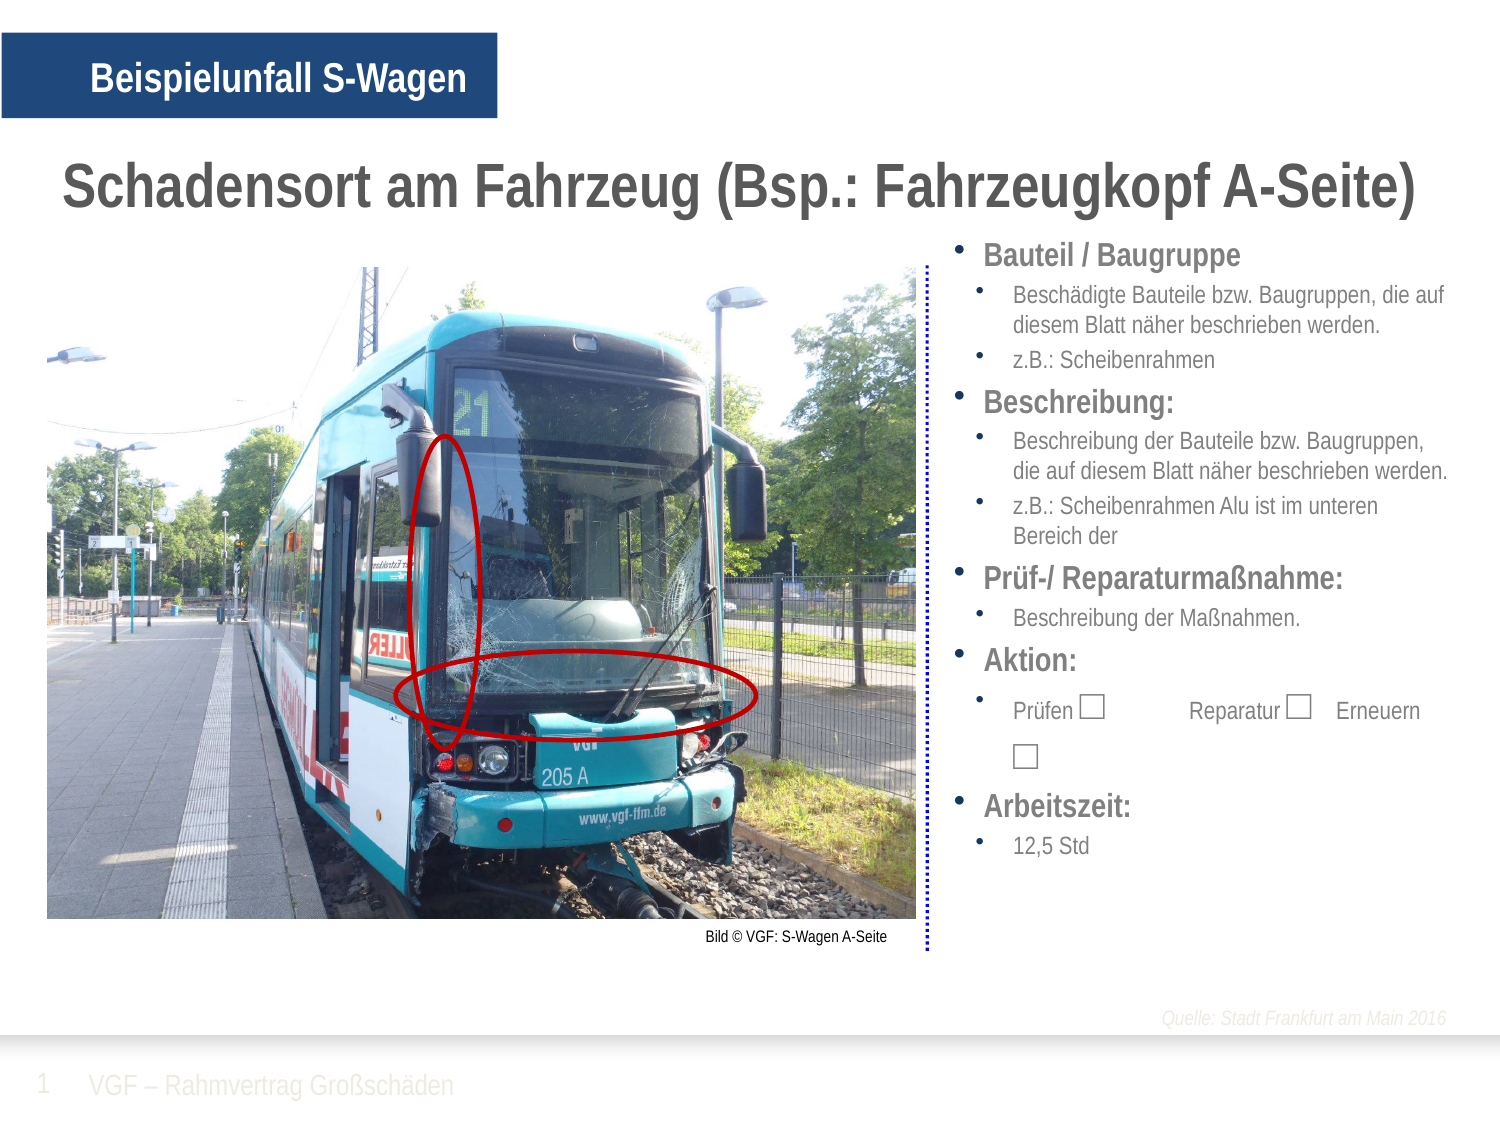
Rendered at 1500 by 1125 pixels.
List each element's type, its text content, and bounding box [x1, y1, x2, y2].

title Schadensort am Fahrzeug (Bsp.: Fahrzeugkopf A-Seite) [47, 137, 1447, 251]
text_box Beispielunfall S-Wagen [1, 32, 498, 119]
picture [0, 1035, 1500, 1100]
text_box Bild © VGF: S-Wagen A-Seite [690, 926, 916, 953]
list Bauteil / Baugruppe Beschädigte Bauteile bzw. Baugruppen, die auf diesem Blatt näher beschrieben werden. z.B.: Scheibenrahmen Beschreibung: Beschreibung der Bauteile bzw. Baugruppen, die auf diesem Blatt näher beschrieben werden. z.B.: Scheibenrahmen Alu ist im unteren Bereich der Prüf-/ Reparaturmaßnahme: Beschreibung der Maßnahmen. Aktion: Prüfen □ Reparatur □ Erneuern □ Arbeitszeit: 12,5 Std [938, 225, 1465, 941]
text_box Quelle: Stadt Frankfurt am Main 2016 [1146, 1001, 1447, 1030]
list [46, 266, 916, 919]
